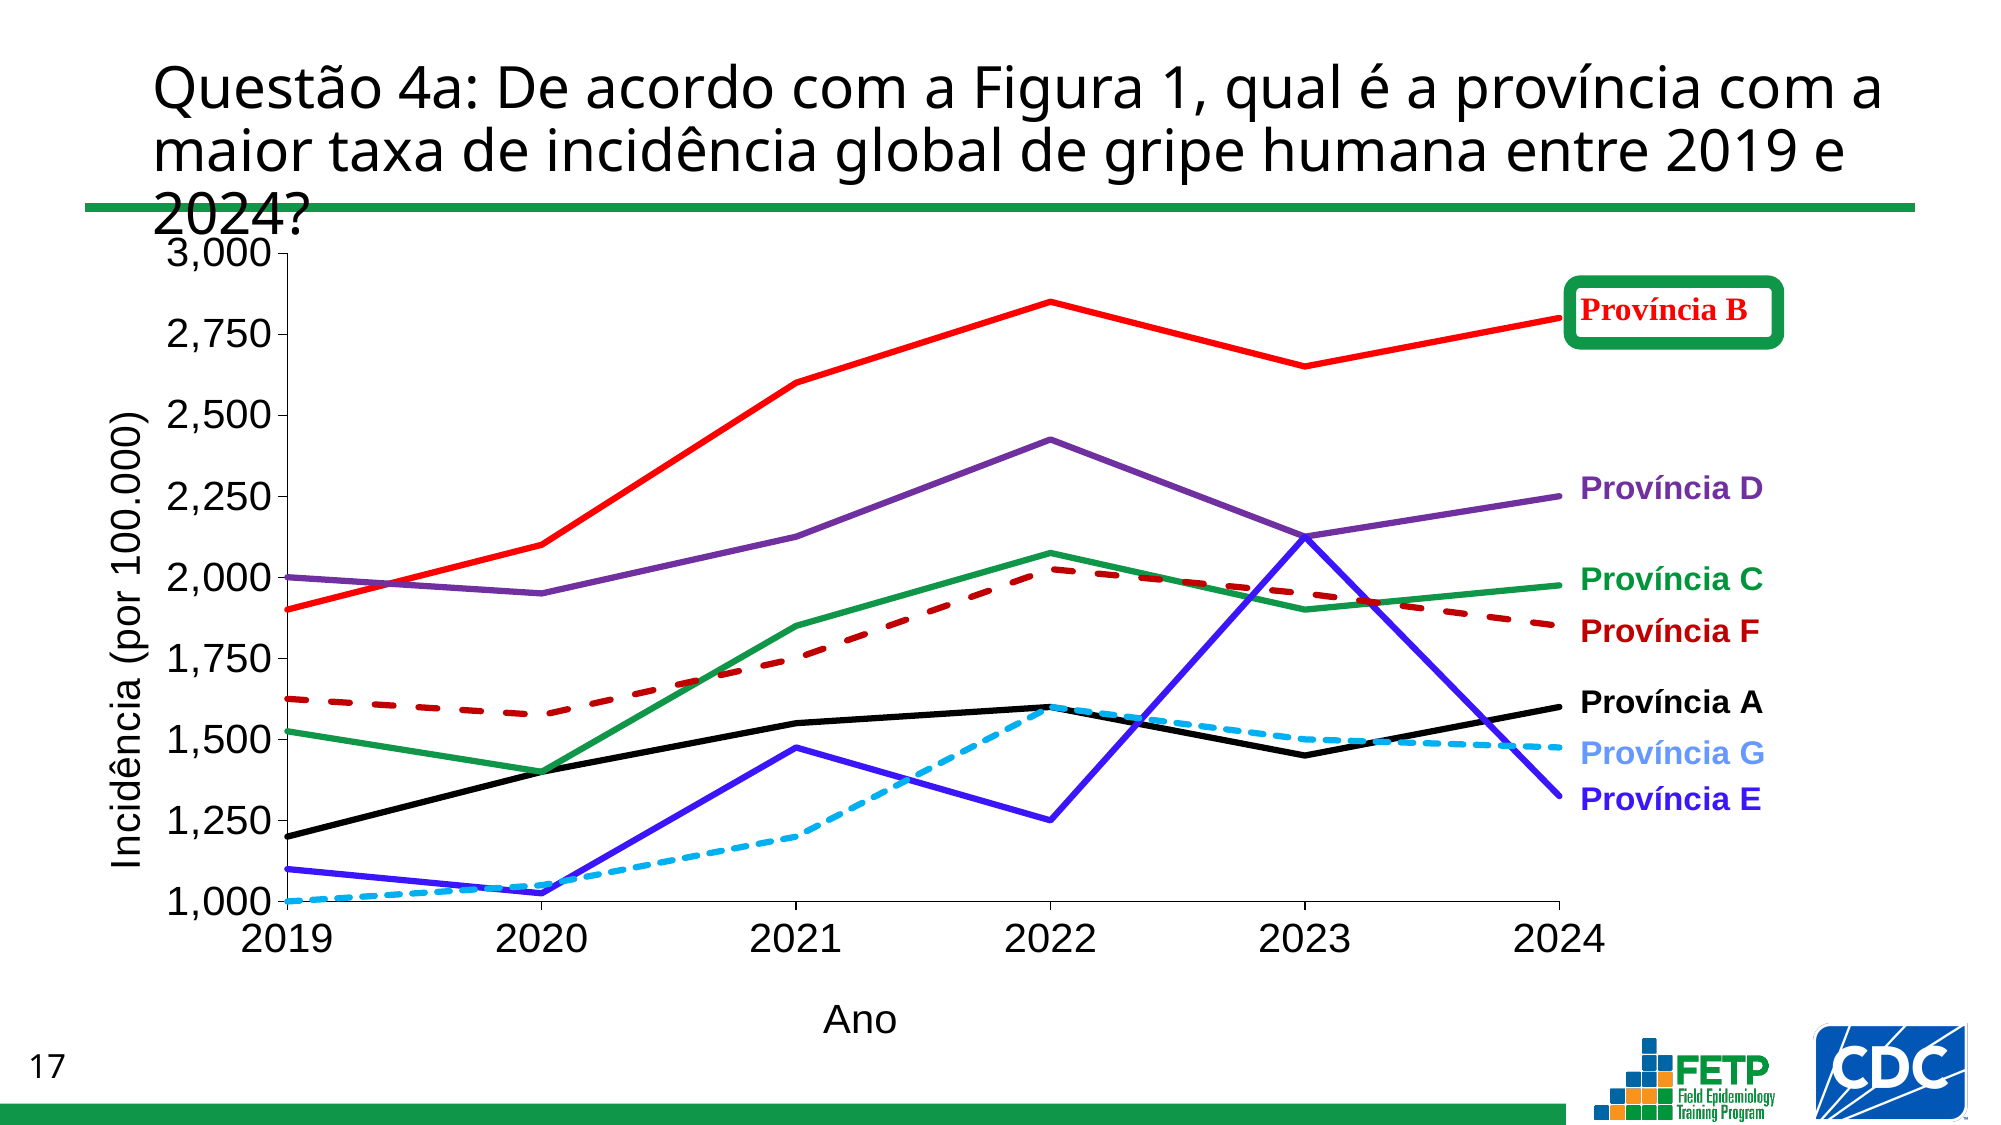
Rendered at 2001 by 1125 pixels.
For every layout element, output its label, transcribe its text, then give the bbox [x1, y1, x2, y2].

title Questão 4a: De acordo com a Figura 1, qual é a província com a maior taxa de incidência global de gripe humana entre 2019 e 2024? [137, 51, 2000, 207]
chart [89, 230, 1841, 1056]
picture [1813, 1023, 1968, 1122]
text_box [5, 216, 1778, 348]
picture [1594, 1056, 1775, 1122]
